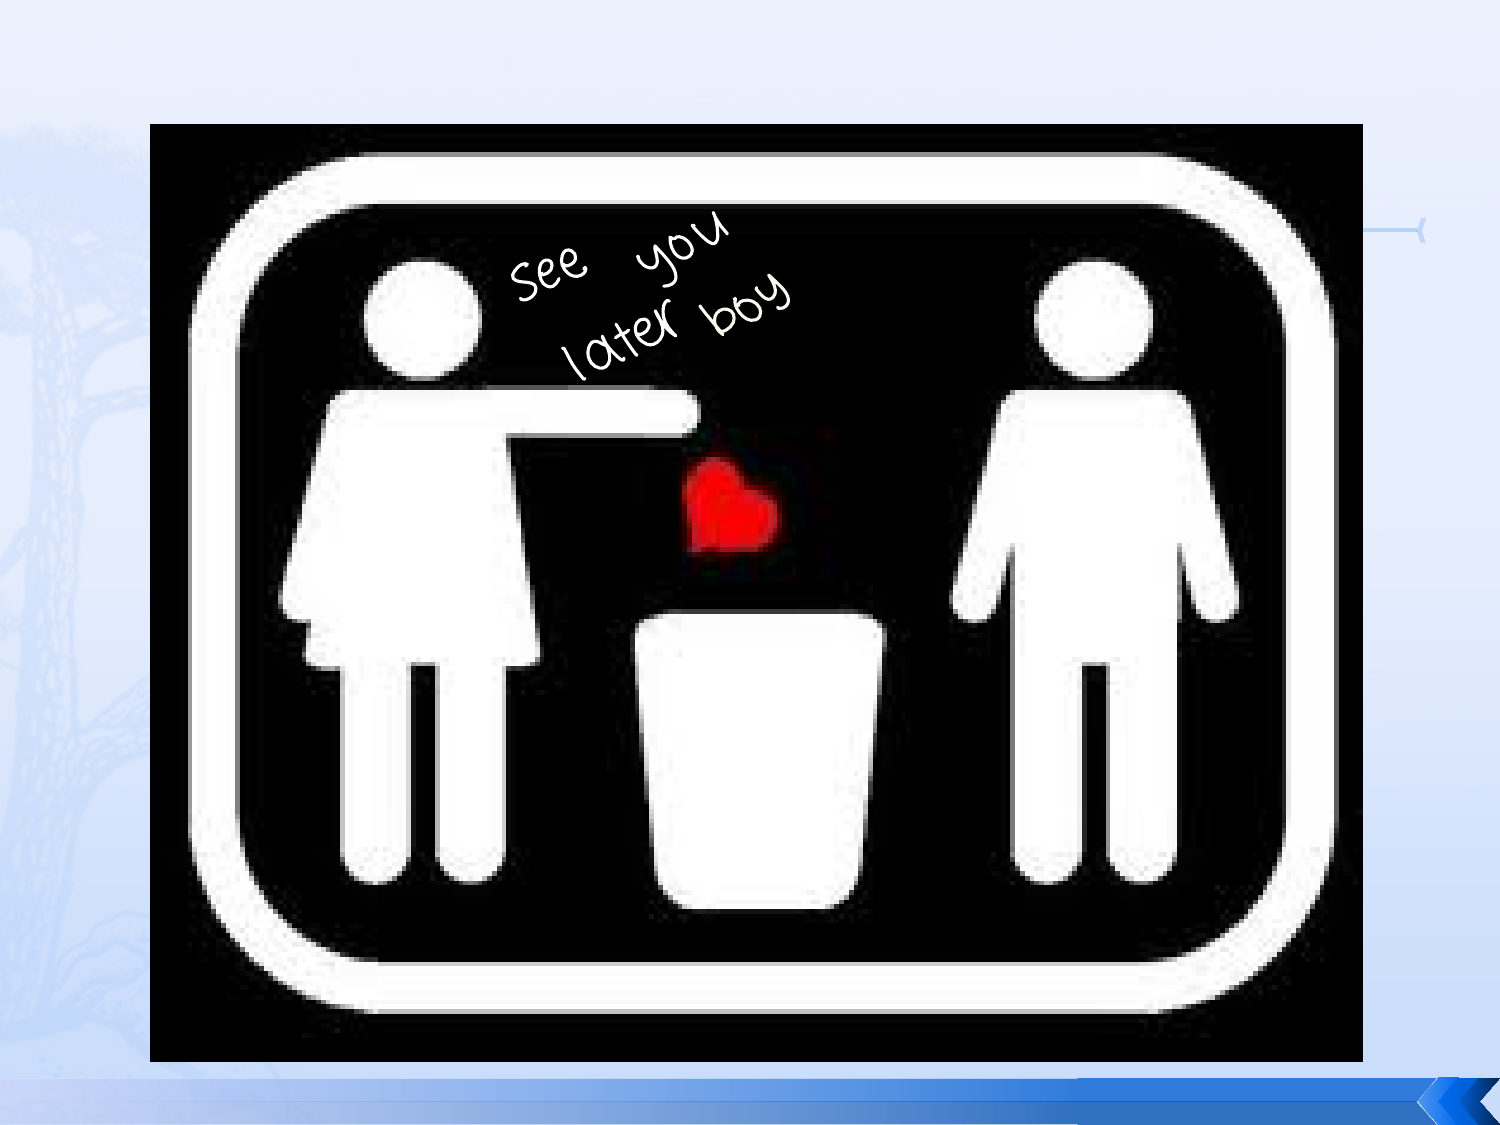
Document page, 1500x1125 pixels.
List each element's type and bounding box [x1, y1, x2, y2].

picture [149, 124, 1363, 1063]
